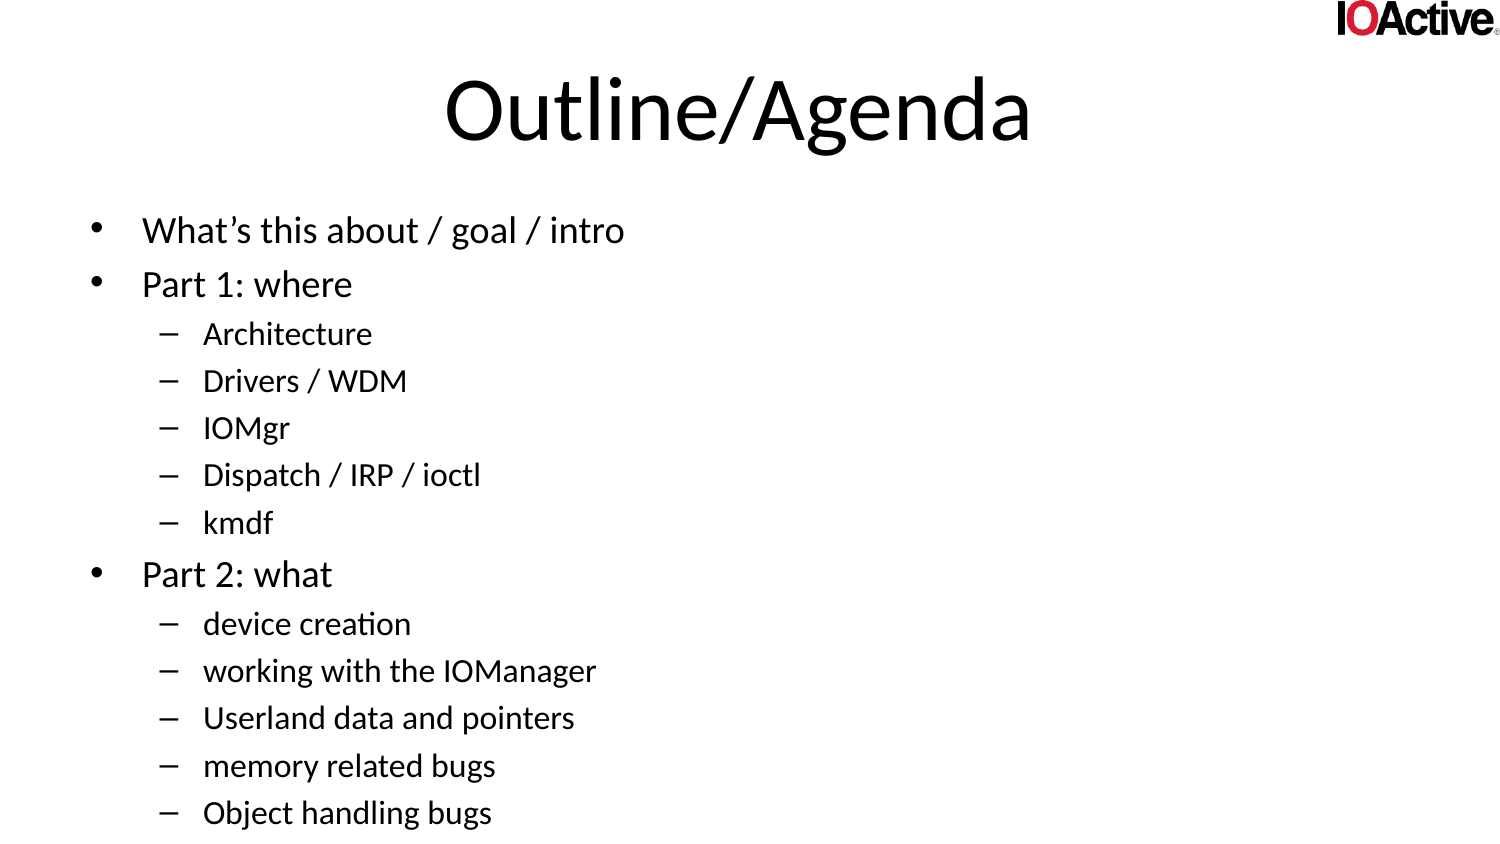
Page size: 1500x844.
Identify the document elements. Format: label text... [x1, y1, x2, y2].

title Outline/Agenda [75, 33, 1425, 175]
list What’s this about / goal / intro Part 1: where Architecture Drivers / WDM IOMgr Dispatch / IRP / ioctl kmdf Part 2: what device creation working with the IOManager Userland data and pointers memory related bugs Object handling bugs [75, 196, 1425, 844]
picture [1337, 0, 1500, 36]
